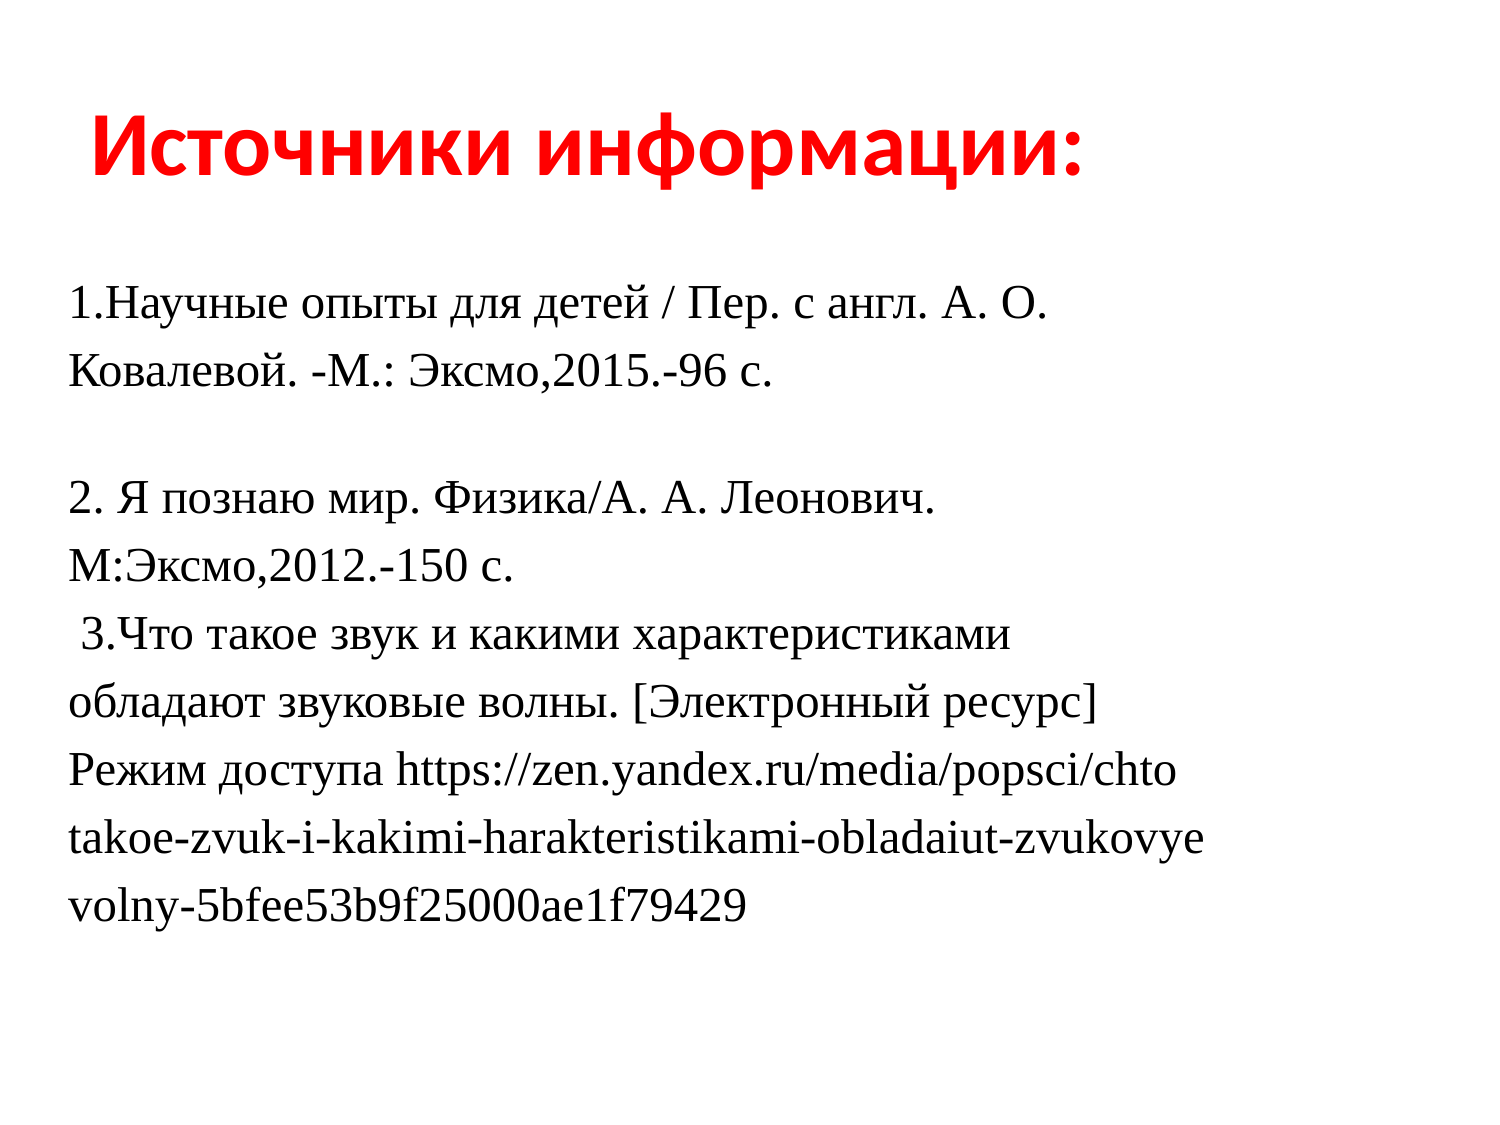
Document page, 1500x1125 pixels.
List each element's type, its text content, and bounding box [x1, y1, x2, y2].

title Источники информации: [75, 45, 1425, 233]
list 1.Научные опыты для детей / Пер. с англ. А. О. Ковалевой. -М.: Эксмо,2015.-96 с. 2. Я познаю мир. Физика/А. А. Леонович. М:Эксмо,2012.-150 с. 3.Что такое звук и какими характеристиками обладают звуковые волны. [Электронный ресурс] Режим доступа https://zen.yandex.ru/media/popsci/chto takoe-zvuk-i-kakimi-harakteristikami-obladaiut-zvukovye volny-5bfee53b9f25000ae1f79429 [53, 262, 1447, 1005]
